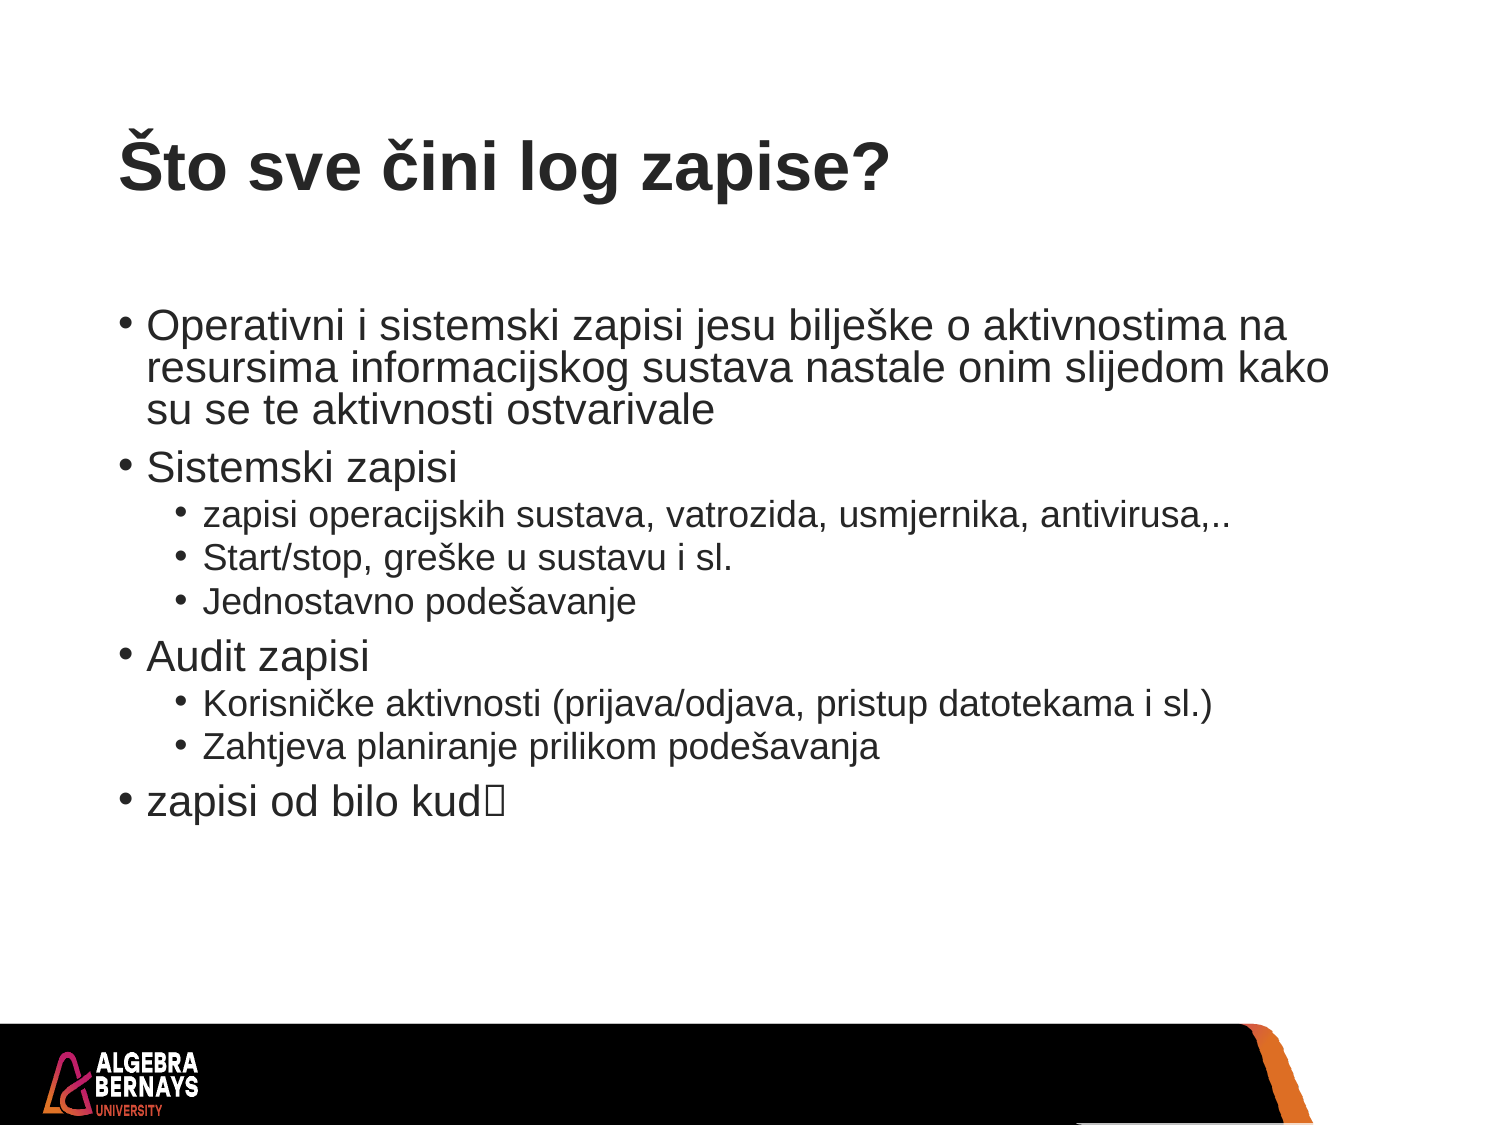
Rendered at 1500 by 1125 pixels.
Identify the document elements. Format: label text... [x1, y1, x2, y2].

list Operativni i sistemski zapisi jesu bilješke o aktivnostima na resursima informacijskog sustava nastale onim slijedom kako su se te aktivnosti ostvarivale Sistemski zapisi zapisi operacijskih sustava, vatrozida, usmjernika, antivirusa,.. Start/stop, greške u sustavu i sl. Jednostavno podešavanje Audit zapisi Korisničke aktivnosti (prijava/odjava, pristup datotekama i sl.) Zahtjeva planiranje prilikom podešavanja zapisi od bilo kud [103, 299, 1397, 1014]
title Što sve čini log zapise? [103, 59, 1397, 278]
picture [0, 1023, 1468, 1125]
